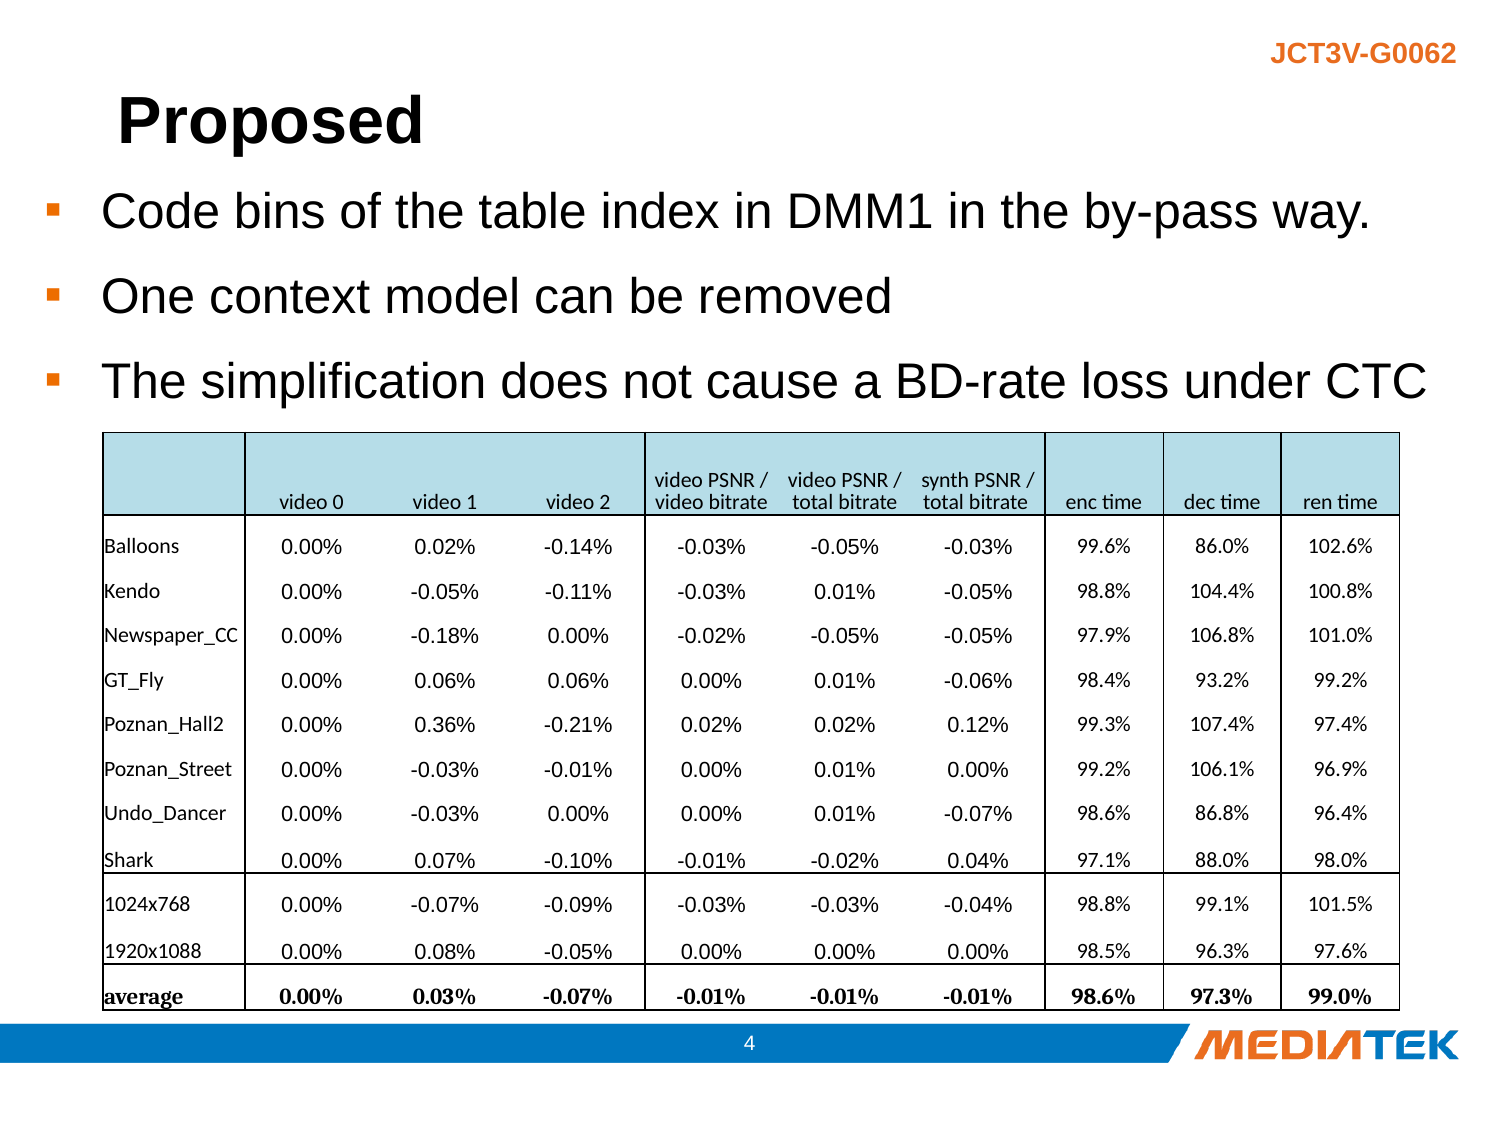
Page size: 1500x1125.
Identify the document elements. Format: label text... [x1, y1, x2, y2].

table_cell 98.6% [1046, 965, 1163, 1009]
table_cell 0.00% [646, 782, 778, 826]
table_cell 1920x1088 [104, 917, 244, 963]
table_cell -0.03% [378, 737, 512, 782]
table_cell 101.0% [1282, 604, 1399, 648]
table_cell 100.8% [1282, 559, 1399, 604]
table_cell -0.05% [778, 604, 911, 648]
table_cell 97.3% [1164, 965, 1280, 1009]
table_cell Shark [104, 826, 244, 872]
table_cell -0.18% [378, 604, 512, 648]
table_cell 0.00% [246, 693, 378, 737]
table_cell -0.14% [512, 516, 644, 559]
table_cell average [104, 965, 244, 1009]
table_header ren time [1282, 433, 1399, 514]
table_cell 0.00% [646, 648, 778, 693]
table_cell 0.06% [378, 648, 512, 693]
table_header video 0 [246, 433, 378, 514]
table_cell 96.3% [1164, 917, 1280, 963]
table_cell Poznan_Hall2 [104, 693, 244, 737]
table_header enc time [1046, 433, 1163, 514]
table_cell 99.0% [1282, 965, 1399, 1009]
table_cell -0.07% [911, 782, 1044, 826]
table_cell 0.03% [378, 965, 512, 1009]
table_header video 1 [378, 433, 512, 514]
table_cell 99.1% [1164, 874, 1280, 917]
table_cell -0.09% [512, 874, 644, 917]
table_cell 0.12% [911, 693, 1044, 737]
table_cell 104.4% [1164, 559, 1280, 604]
table_cell -0.06% [911, 648, 1044, 693]
table_cell 97.6% [1282, 917, 1399, 963]
table_cell 97.4% [1282, 693, 1399, 737]
table_cell 0.00% [246, 965, 378, 1009]
table_cell 0.00% [911, 737, 1044, 782]
table_cell 86.0% [1164, 516, 1280, 559]
table_header video PSNR / total bitrate [778, 433, 911, 514]
table_cell 1024x768 [104, 874, 244, 917]
table_cell -0.03% [378, 782, 512, 826]
table_cell -0.02% [646, 604, 778, 648]
table_cell 98.8% [1046, 874, 1163, 917]
table_cell 106.8% [1164, 604, 1280, 648]
table_cell Poznan_Street [104, 737, 244, 782]
table_header dec time [1164, 433, 1280, 514]
table_cell Undo_Dancer [104, 782, 244, 826]
table_cell -0.03% [646, 874, 778, 917]
table_cell 88.0% [1164, 826, 1280, 872]
table_cell 0.00% [246, 917, 378, 963]
table_cell 0.00% [246, 648, 378, 693]
table_cell 0.04% [911, 826, 1044, 872]
table_cell 0.36% [378, 693, 512, 737]
table_cell 0.02% [646, 693, 778, 737]
table_cell 107.4% [1164, 693, 1280, 737]
table_cell 96.4% [1282, 782, 1399, 826]
table_cell 0.01% [778, 559, 911, 604]
table_cell 99.3% [1046, 693, 1163, 737]
table_cell -0.21% [512, 693, 644, 737]
table_cell 98.5% [1046, 917, 1163, 963]
table_cell -0.01% [911, 965, 1044, 1009]
table_cell 0.01% [778, 737, 911, 782]
table_cell 86.8% [1164, 782, 1280, 826]
table_cell 0.00% [246, 559, 378, 604]
table_cell -0.03% [778, 874, 911, 917]
picture [789, 1023, 1459, 1063]
table_cell 0.00% [512, 782, 644, 826]
table_cell 0.02% [378, 516, 512, 559]
table_cell 96.9% [1282, 737, 1399, 782]
table_cell -0.01% [646, 965, 778, 1009]
table_cell 0.00% [246, 516, 378, 559]
table_cell -0.05% [911, 559, 1044, 604]
table_cell -0.05% [512, 917, 644, 963]
table_cell 106.1% [1164, 737, 1280, 782]
table_cell 99.2% [1282, 648, 1399, 693]
table_cell 0.00% [911, 917, 1044, 963]
table_cell 0.08% [378, 917, 512, 963]
table_cell -0.10% [512, 826, 644, 872]
table_cell 93.2% [1164, 648, 1280, 693]
table_cell -0.02% [778, 826, 911, 872]
table_cell 101.5% [1282, 874, 1399, 917]
table_cell -0.03% [911, 516, 1044, 559]
table_cell -0.07% [378, 874, 512, 917]
table_cell 0.00% [246, 826, 378, 872]
slide_number 3 [711, 1022, 789, 1090]
title Proposed [102, 62, 1426, 170]
table_cell -0.01% [778, 965, 911, 1009]
table_cell -0.03% [646, 559, 778, 604]
table_cell 0.00% [646, 737, 778, 782]
table_cell 0.00% [246, 604, 378, 648]
table_cell 0.00% [246, 737, 378, 782]
table_cell 0.01% [778, 782, 911, 826]
table_header synth PSNR / total bitrate [911, 433, 1044, 514]
table_cell GT_Fly [104, 648, 244, 693]
table_cell 98.0% [1282, 826, 1399, 872]
table_cell -0.01% [646, 826, 778, 872]
table_cell 98.6% [1046, 782, 1163, 826]
table_cell 0.00% [646, 917, 778, 963]
table_cell 0.00% [246, 782, 378, 826]
table_cell 0.07% [378, 826, 512, 872]
table_cell -0.05% [911, 604, 1044, 648]
table_cell 0.02% [778, 693, 911, 737]
table_cell 99.2% [1046, 737, 1163, 782]
table_cell -0.07% [512, 965, 644, 1009]
table_cell Newspaper_CC [104, 604, 244, 648]
table_cell 0.00% [778, 917, 911, 963]
table_cell -0.05% [378, 559, 512, 604]
table_cell 0.01% [778, 648, 911, 693]
table_cell 0.00% [246, 874, 378, 917]
table_header [104, 433, 244, 514]
table_cell 97.9% [1046, 604, 1163, 648]
table_cell Balloons [104, 516, 244, 559]
table_cell -0.04% [911, 874, 1044, 917]
table_cell -0.05% [778, 516, 911, 559]
table_cell 97.1% [1046, 826, 1163, 872]
table_cell -0.11% [512, 559, 644, 604]
list Code bins of the table index in DMM1 in the by-pass way. One context model can be removed The simplification does not cause a BD-rate loss under CTC [29, 170, 1471, 998]
table_cell 0.00% [512, 604, 644, 648]
table_cell 0.06% [512, 648, 644, 693]
table_header video PSNR / video bitrate [646, 433, 778, 514]
table_cell 98.4% [1046, 648, 1163, 693]
table_cell 102.6% [1282, 516, 1399, 559]
table_cell -0.03% [646, 516, 778, 559]
picture [0, 1023, 711, 1063]
table_cell 98.8% [1046, 559, 1163, 604]
table_header video 2 [512, 433, 644, 514]
table_cell -0.01% [512, 737, 644, 782]
table_cell Kendo [104, 559, 244, 604]
table_cell 99.6% [1046, 516, 1163, 559]
